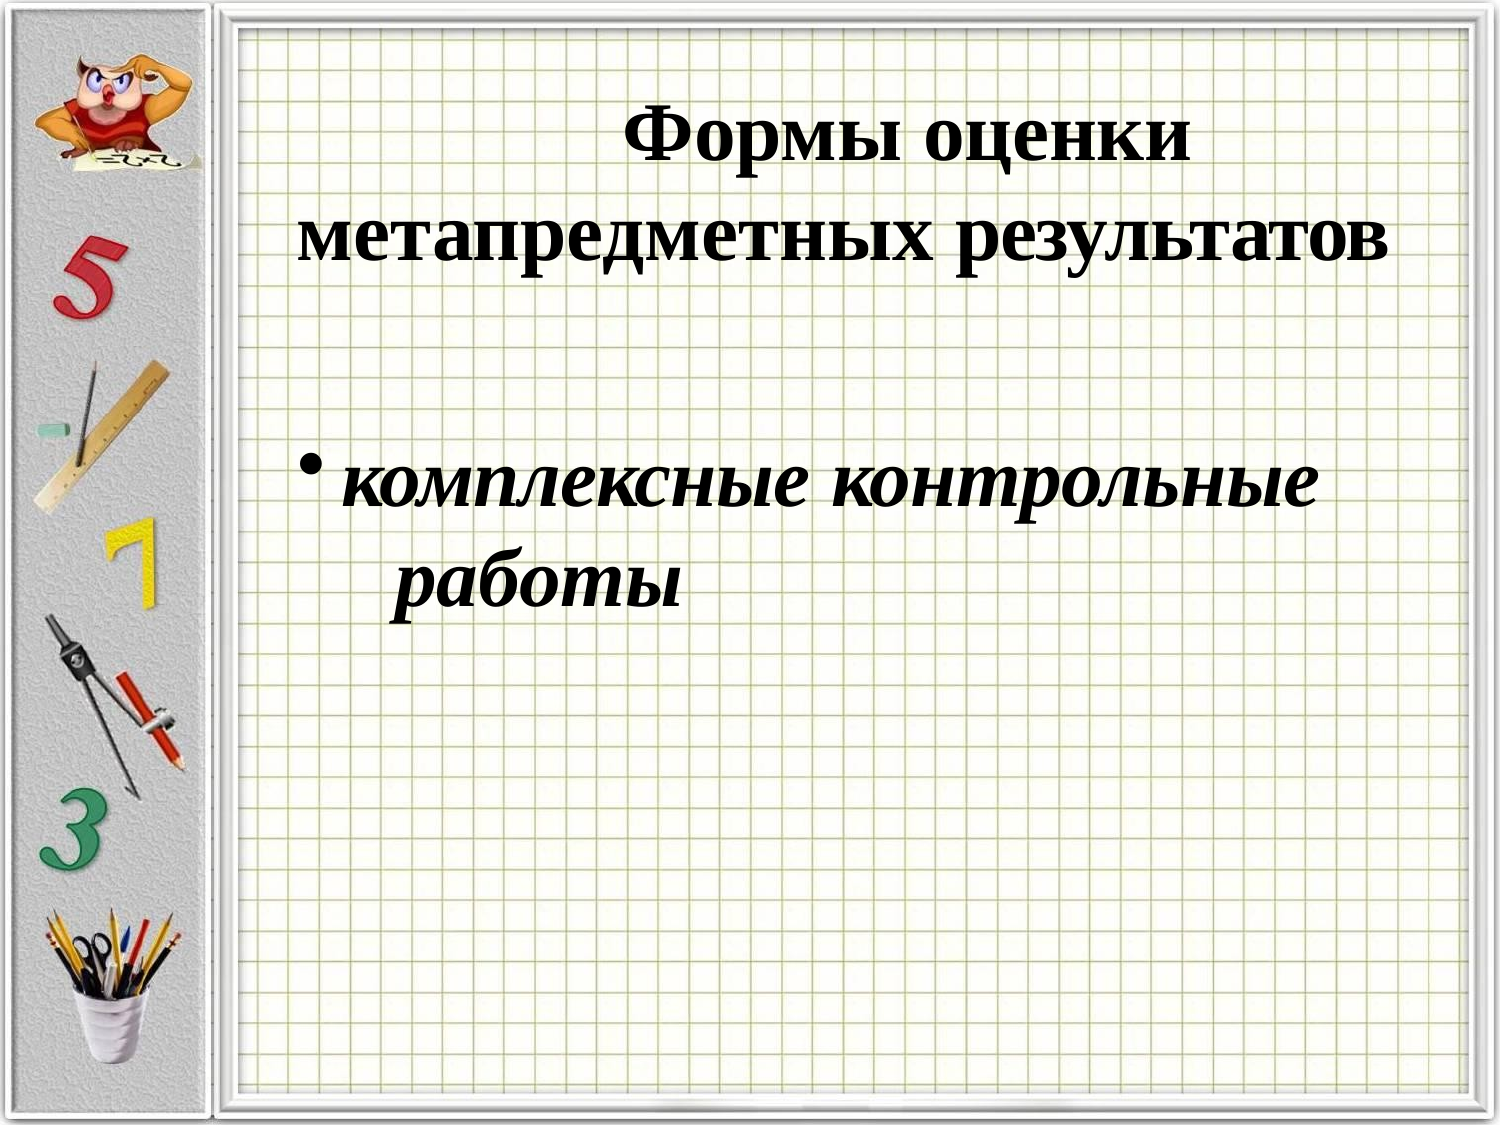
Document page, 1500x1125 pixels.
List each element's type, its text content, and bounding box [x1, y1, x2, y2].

text_box Формы оценки метапредметных результатов комплексные контрольные работы [287, 74, 1399, 857]
picture [0, 0, 1500, 1125]
